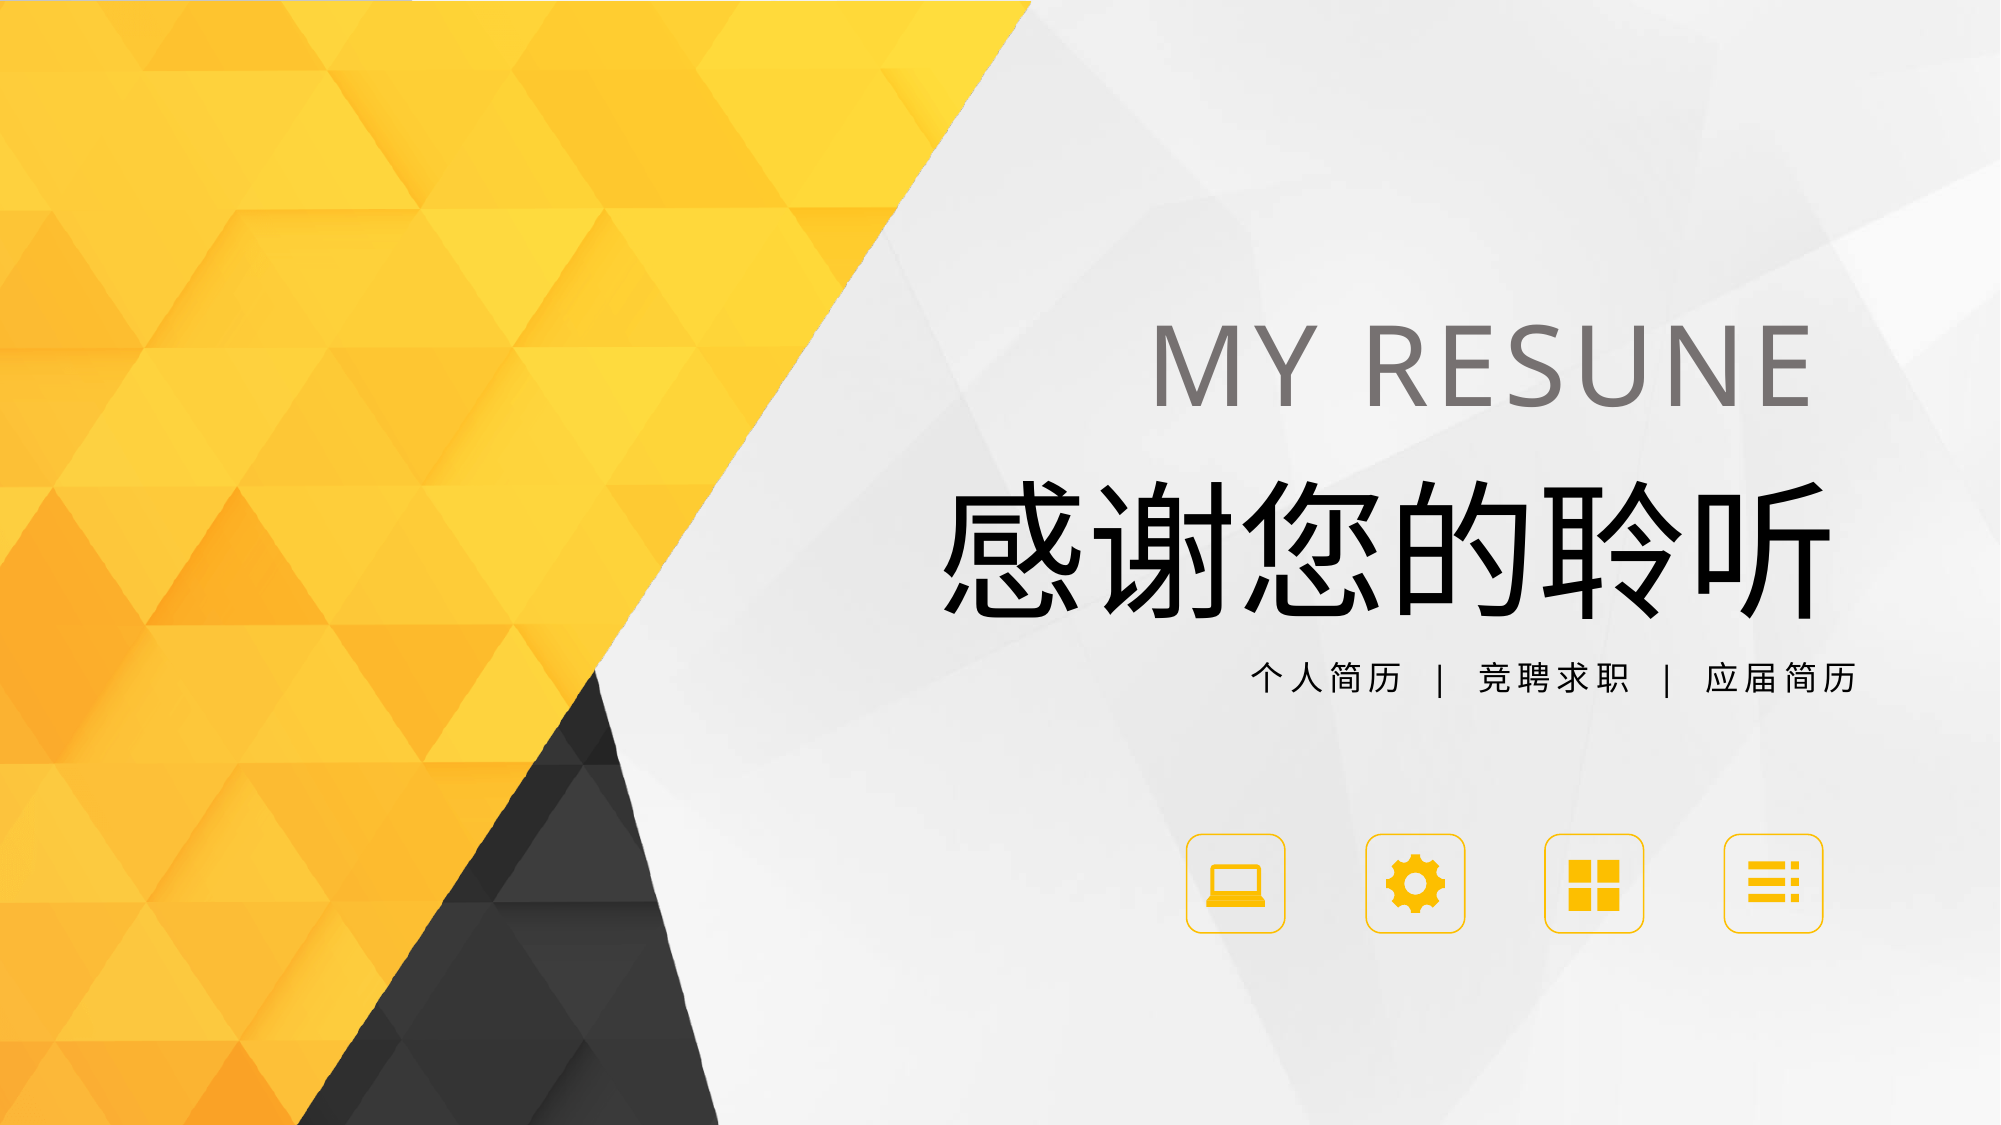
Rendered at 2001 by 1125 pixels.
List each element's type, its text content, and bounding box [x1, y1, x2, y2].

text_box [1186, 834, 1285, 933]
text_box MY RESUNE [1131, 286, 1831, 437]
text_box 感谢您的聆听 [1032, 450, 1853, 646]
text_box 个人简历 | 竞聘求职 | 应届简历 [1236, 649, 1872, 704]
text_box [1366, 834, 1465, 933]
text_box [1544, 834, 1644, 933]
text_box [1724, 834, 1823, 933]
picture [0, 0, 2000, 1125]
